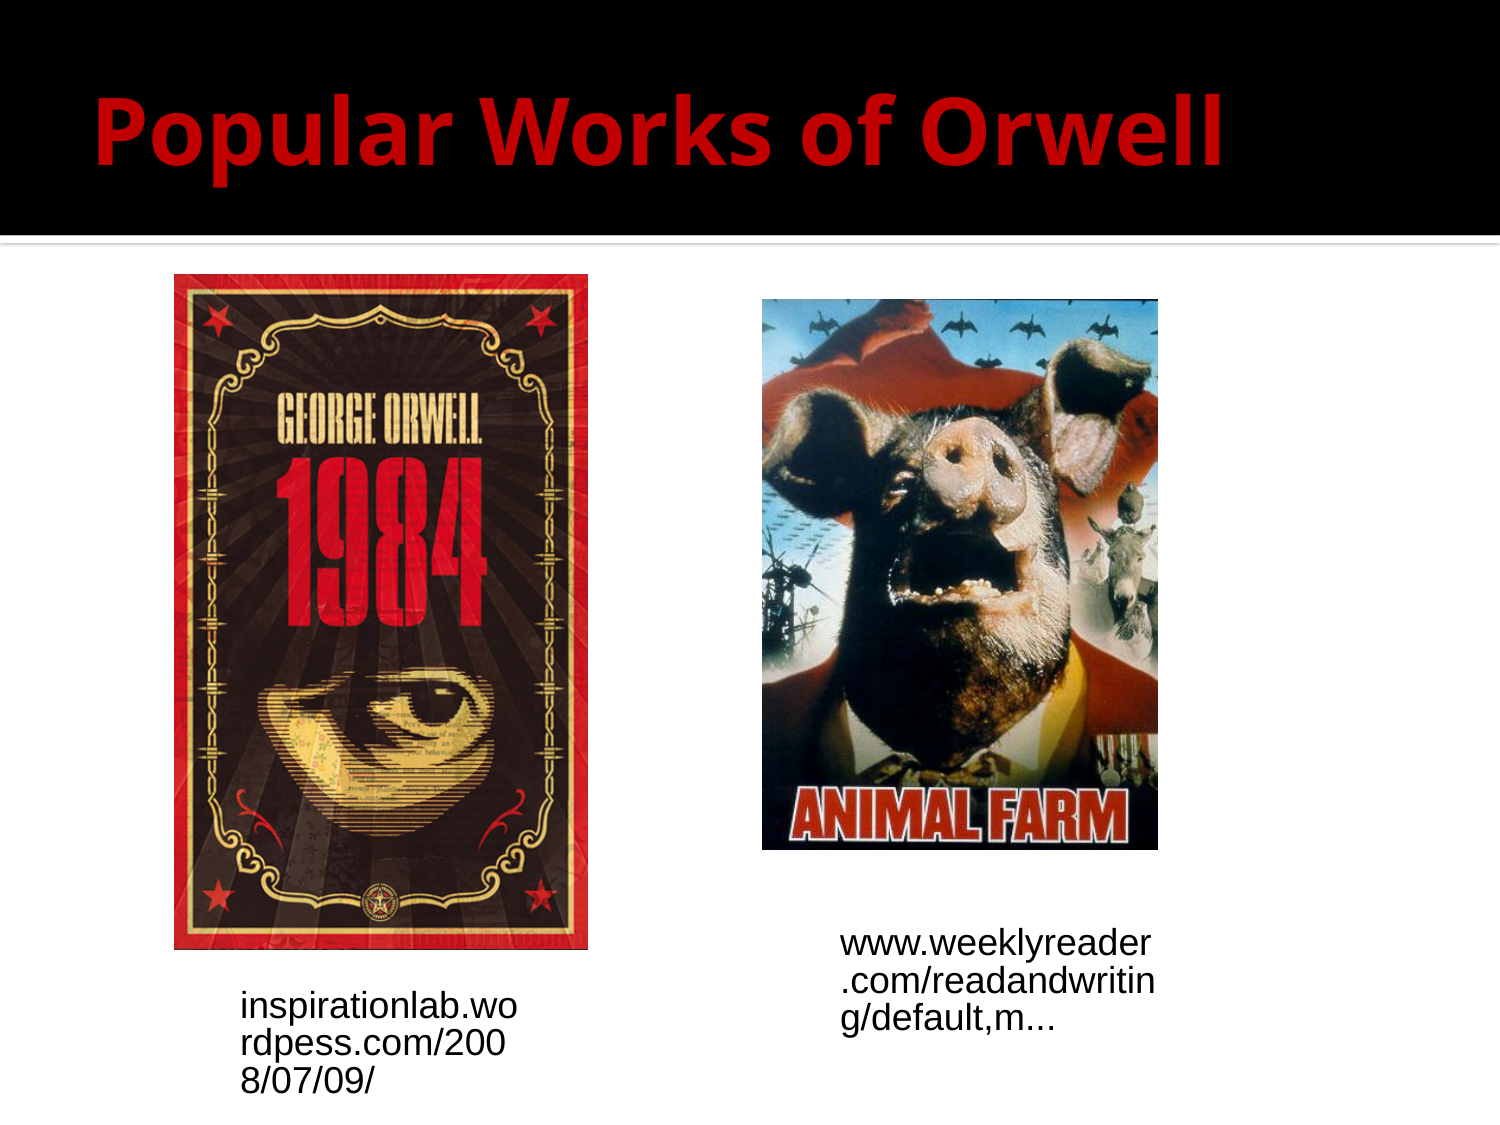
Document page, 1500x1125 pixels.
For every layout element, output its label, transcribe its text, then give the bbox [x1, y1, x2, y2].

text_box www.weeklyreader.com/readandwriting/default,m... [825, 910, 1175, 1016]
picture [174, 274, 588, 950]
text_box inspirationlab.wordpess.com/2008/07/09/ [224, 973, 538, 1079]
title Popular Works of Orwell [75, 25, 1425, 231]
picture [762, 299, 1158, 850]
